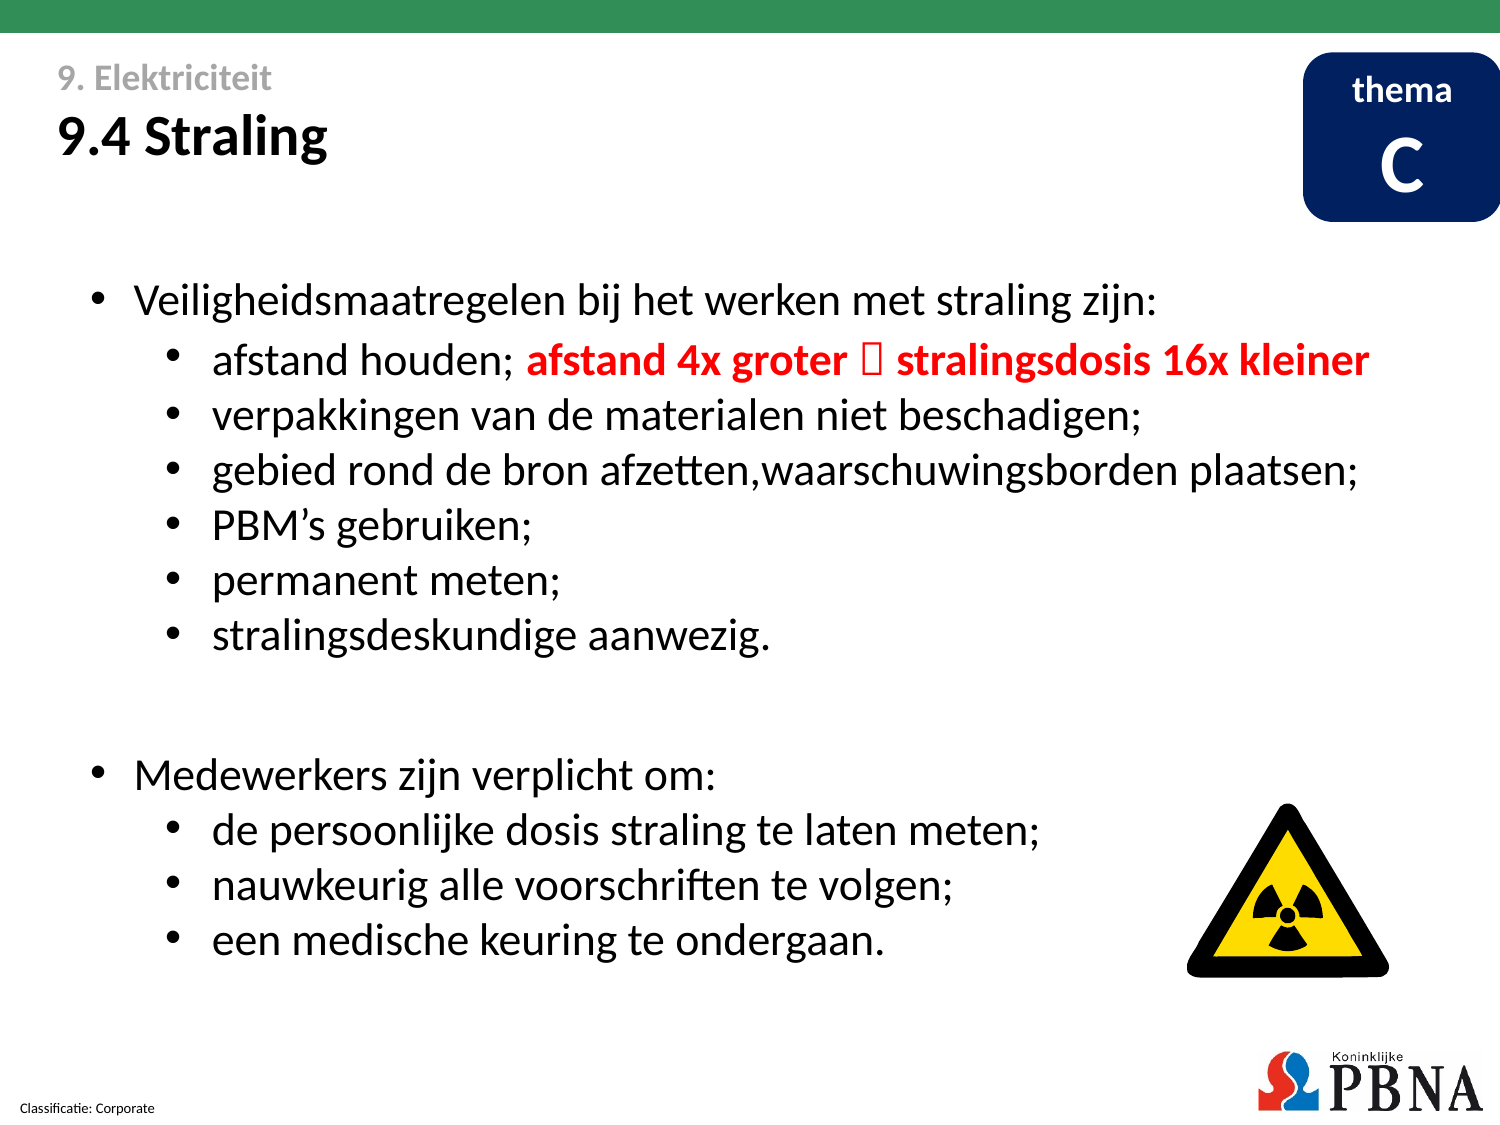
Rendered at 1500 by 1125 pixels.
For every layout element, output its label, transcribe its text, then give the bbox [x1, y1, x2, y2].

picture [1186, 803, 1390, 979]
title 9. Elektriciteit 9.4 Straling [41, 45, 1392, 220]
text_box [0, 0, 1500, 33]
list Veiligheidsmaatregelen bij het werken met straling zijn: afstand houden; afstand 4x groter  stralingsdosis 16x kleiner verpakkingen van de materialen niet beschadigen; gebied rond de bron afzetten,waarschuwingsborden plaatsen; PBM’s gebruiken; permanent meten; stralingsdeskundige aanwezig. Medewerkers zijn verplicht om: de persoonlijke dosis straling te laten meten; nauwkeurig alle voorschriften te volgen; een medische keuring te ondergaan. [75, 262, 1425, 1005]
picture [1257, 1051, 1483, 1112]
text_box thema C [1303, 52, 1500, 222]
